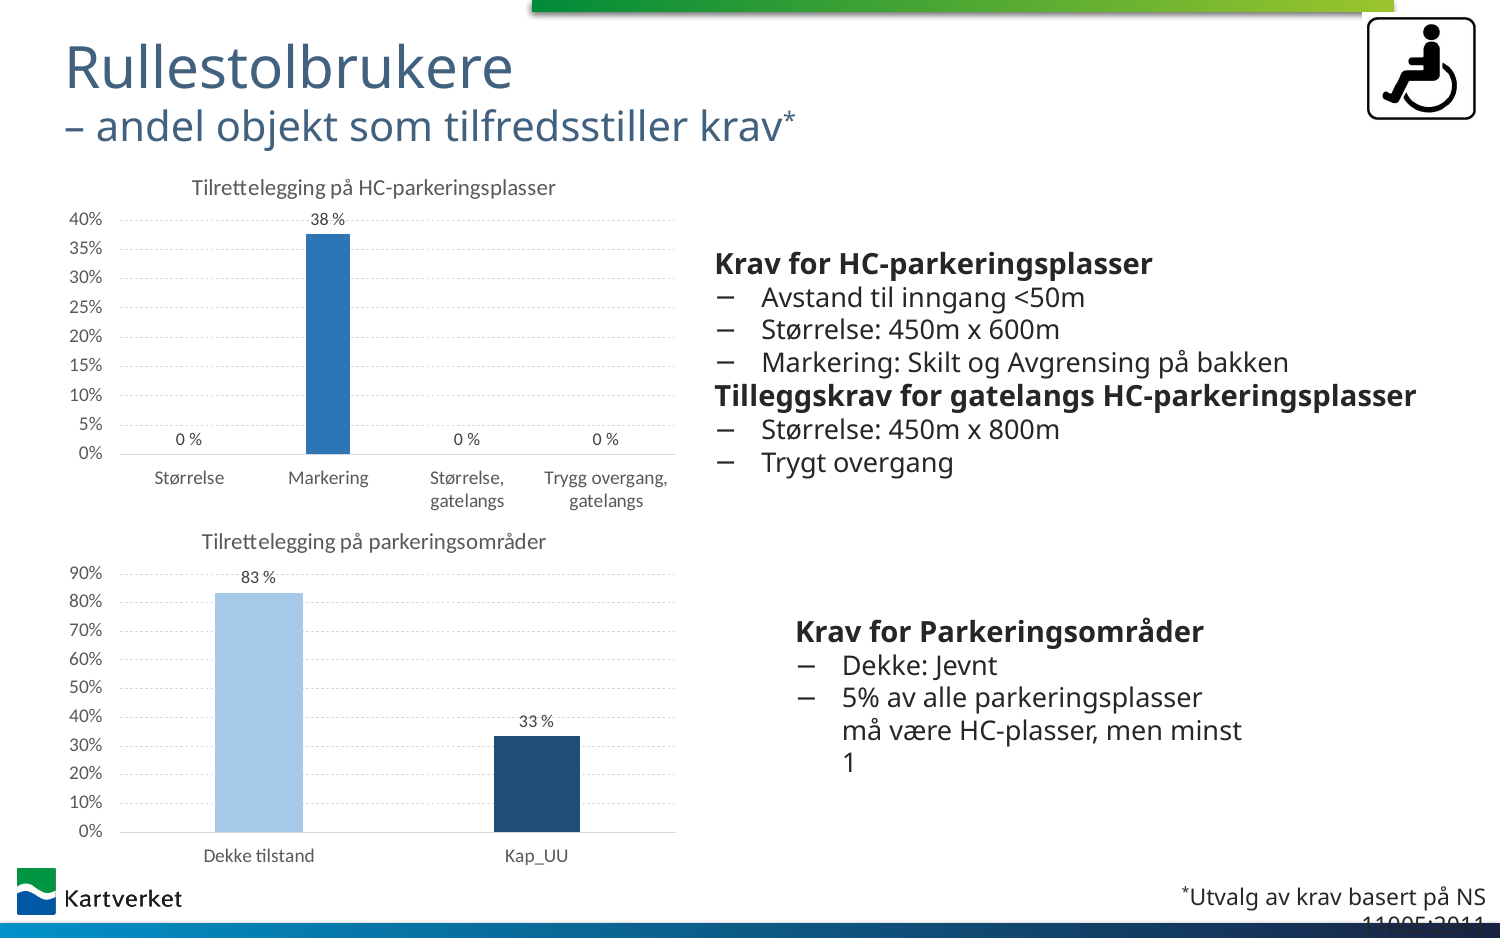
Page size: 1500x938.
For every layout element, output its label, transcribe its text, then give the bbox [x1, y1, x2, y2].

picture [62, 520, 687, 874]
text_box Krav for HC-parkeringsplasser Avstand til inngang <50m Størrelse: 450m x 600m Markering: Skilt og Avgrensing på bakken Tilleggskrav for gatelangs HC-parkeringsplasser Størrelse: 450m x 800m Trygt overgang [699, 237, 1433, 485]
text_box Rullestolbrukere – andel objekt som tilfredsstiller krav* [49, 25, 1431, 158]
text_box Krav for Parkeringsområder Dekke: Jevnt 5% av alle parkeringsplasser må være HC-plasser, men minst 1 [780, 605, 1261, 786]
text_box *Utvalg av krav basert på NS 11005:2011 [1068, 873, 1500, 938]
picture [1362, 12, 1481, 126]
picture [62, 166, 687, 519]
